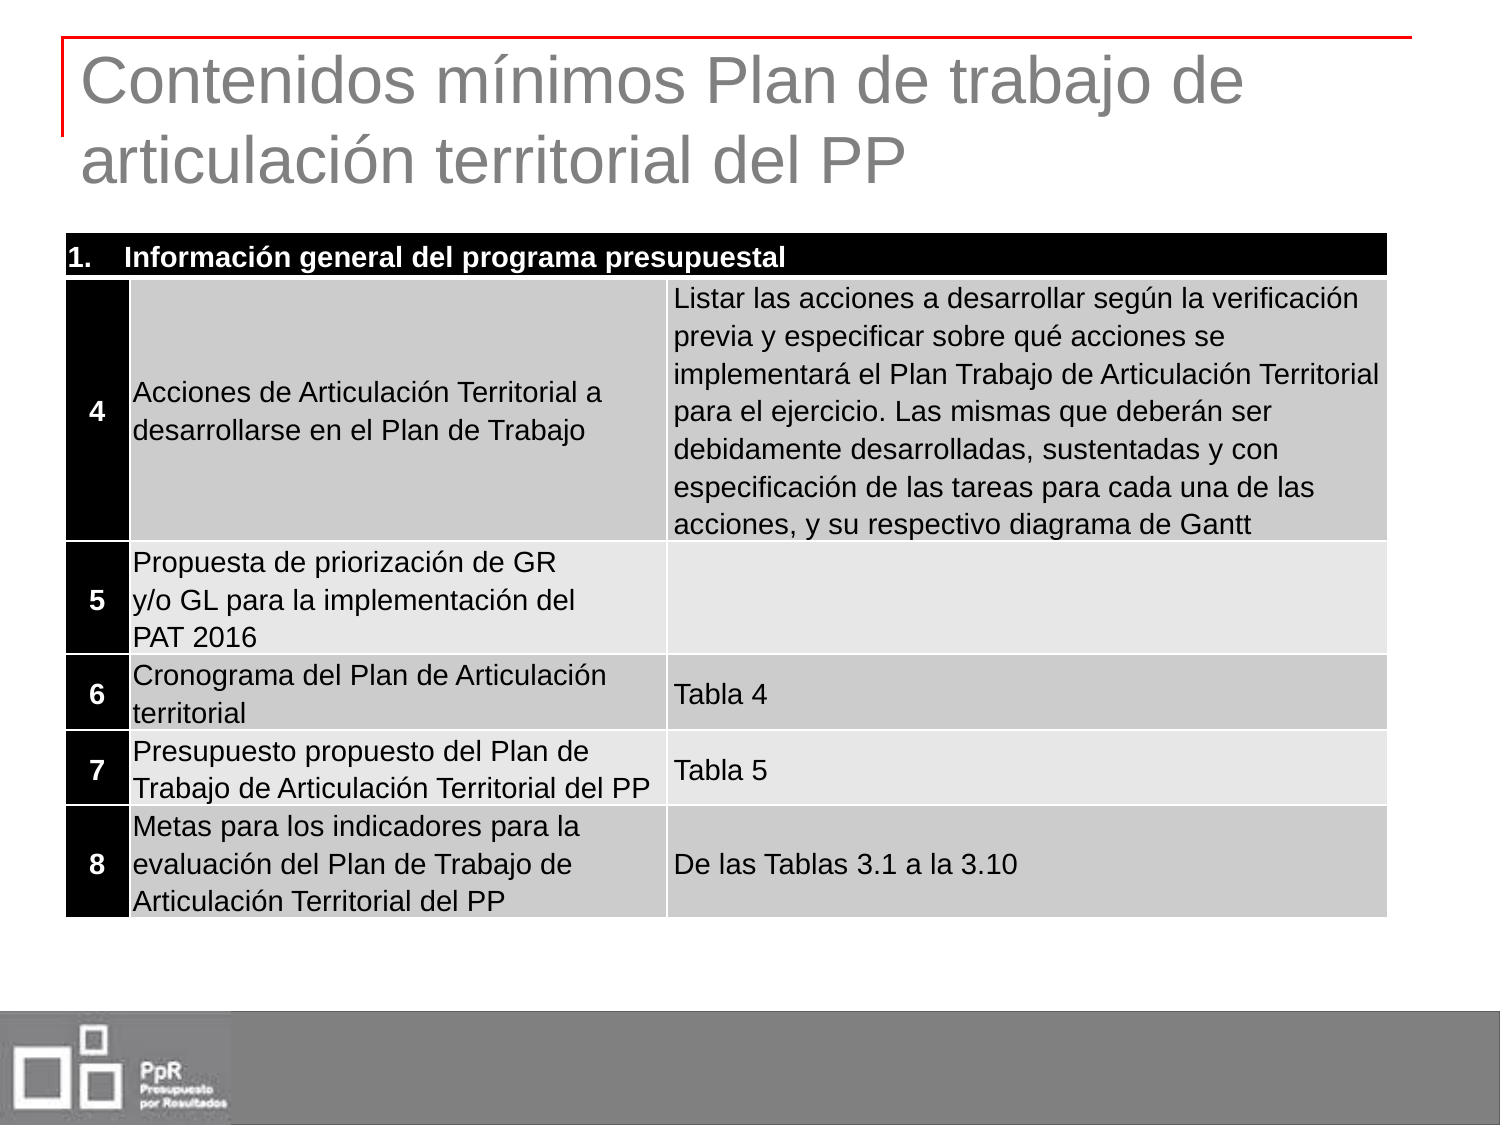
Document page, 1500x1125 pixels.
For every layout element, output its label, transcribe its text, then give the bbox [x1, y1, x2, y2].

table_cell 6 [66, 655, 129, 729]
table_cell Acciones de Articulación Territorial a desarrollarse en el Plan de Trabajo [131, 280, 666, 540]
table_cell 7 [66, 731, 129, 804]
table_cell Cronograma del Plan de Articulación territorial [131, 655, 666, 729]
table_cell 8 [66, 806, 129, 917]
table_cell 5 [66, 542, 129, 653]
picture [0, 1011, 231, 1125]
table_cell Tabla 4 [668, 655, 1387, 729]
table_cell 4 [66, 322, 129, 540]
table_cell De las Tablas 3.1 a la 3.10 [668, 806, 1387, 917]
text_box Contenidos mínimos Plan de trabajo de articulación territorial del PP [65, 48, 1460, 185]
table_cell Listar las acciones a desarrollar según la verificación previa y especificar sobre qué acciones se implementará el Plan Trabajo de Articulación Territorial para el ejercicio. Las mismas que deberán ser debidamente desarrolladas, sustentadas y con especificación de las tareas para cada una de las acciones, y su respectivo diagrama de Gantt [668, 280, 1387, 540]
table_cell Propuesta de priorización de GR y/o GL para la implementación del PAT 2016 [131, 542, 666, 653]
table_cell Tabla 5 [668, 731, 1387, 804]
table_cell Presupuesto propuesto del Plan de Trabajo de Articulación Territorial del PP [131, 731, 666, 804]
table_cell Metas para los indicadores para la evaluación del Plan de Trabajo de Articulación Territorial del PP [131, 806, 666, 917]
table_header Información general del programa presupuestal [66, 233, 1387, 275]
text_box [53, 263, 134, 322]
table_cell [668, 542, 1387, 653]
